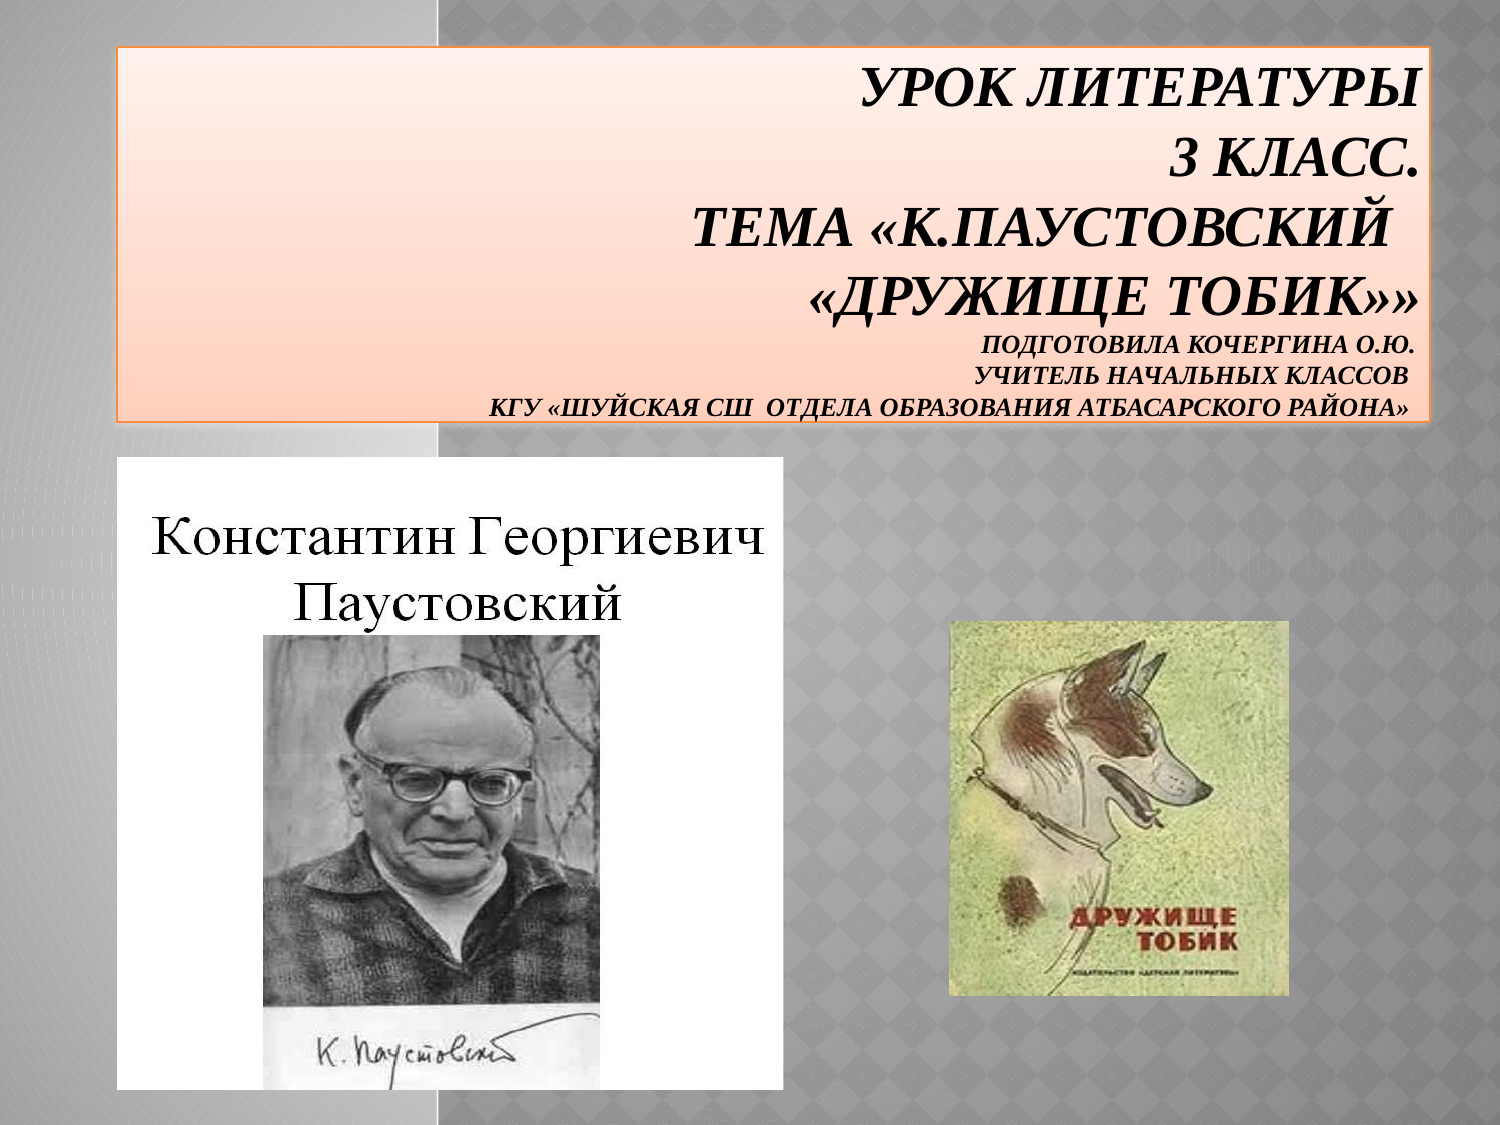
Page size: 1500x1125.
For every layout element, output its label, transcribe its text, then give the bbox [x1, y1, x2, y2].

picture [116, 456, 784, 1091]
picture [948, 620, 1290, 997]
title Урок литературы 3 класс. Тема «К.Паустовский «Дружище Тобик»» Подготовила Кочергина О.Ю. учитель начальных классов КГУ «Шуйская СШ отдела образования Атбасарского района» [116, 46, 1431, 423]
